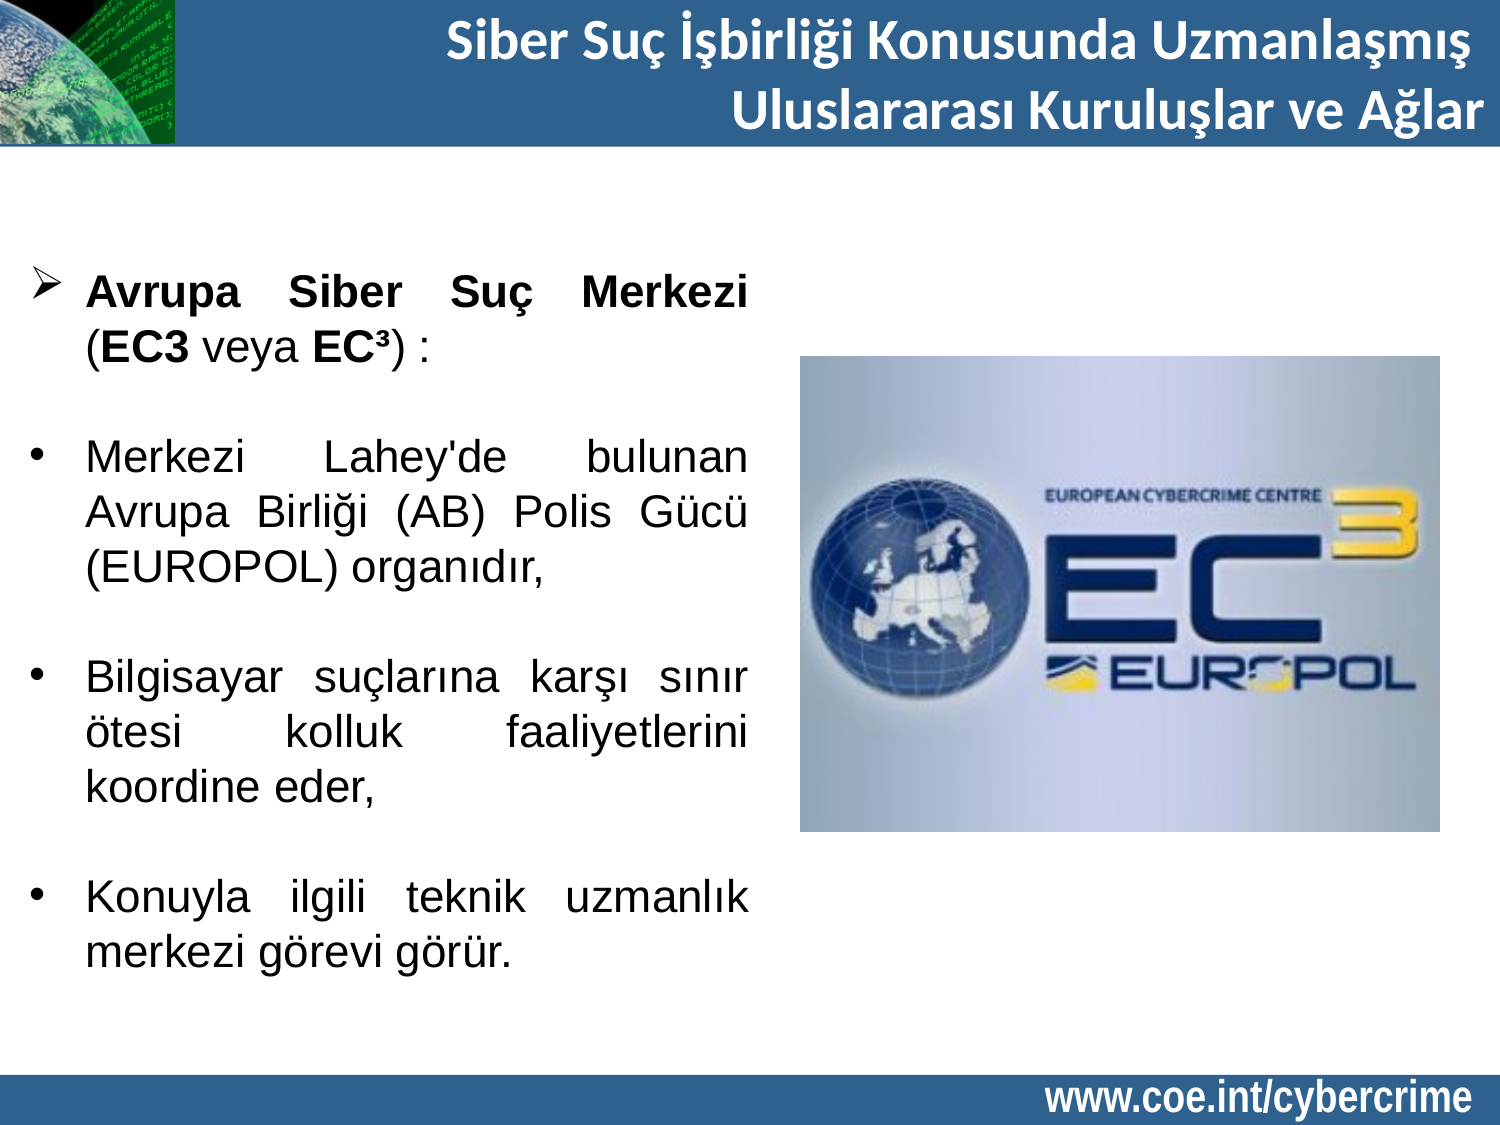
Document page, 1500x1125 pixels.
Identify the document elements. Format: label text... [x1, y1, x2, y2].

text_box Avrupa Siber Suç Merkezi (EC3 veya EC³) : Merkezi Lahey'de bulunan Avrupa Birliği (AB) Polis Gücü (EUROPOL) organıdır, Bilgisayar suçlarına karşı sınır ötesi kolluk faaliyetlerini koordine eder, Konuyla ilgili teknik uzmanlık merkezi görevi görür. [14, 254, 765, 984]
text_box www.coe.int/cybercrime [1030, 1059, 1500, 1125]
picture [0, 0, 175, 144]
text_box Siber Suç İşbirliği Konusunda Uzmanlaşmış Uluslararası Kuruluşlar ve Ağlar [177, 0, 1500, 149]
text_box [0, 1073, 1030, 1125]
picture [800, 356, 1441, 832]
